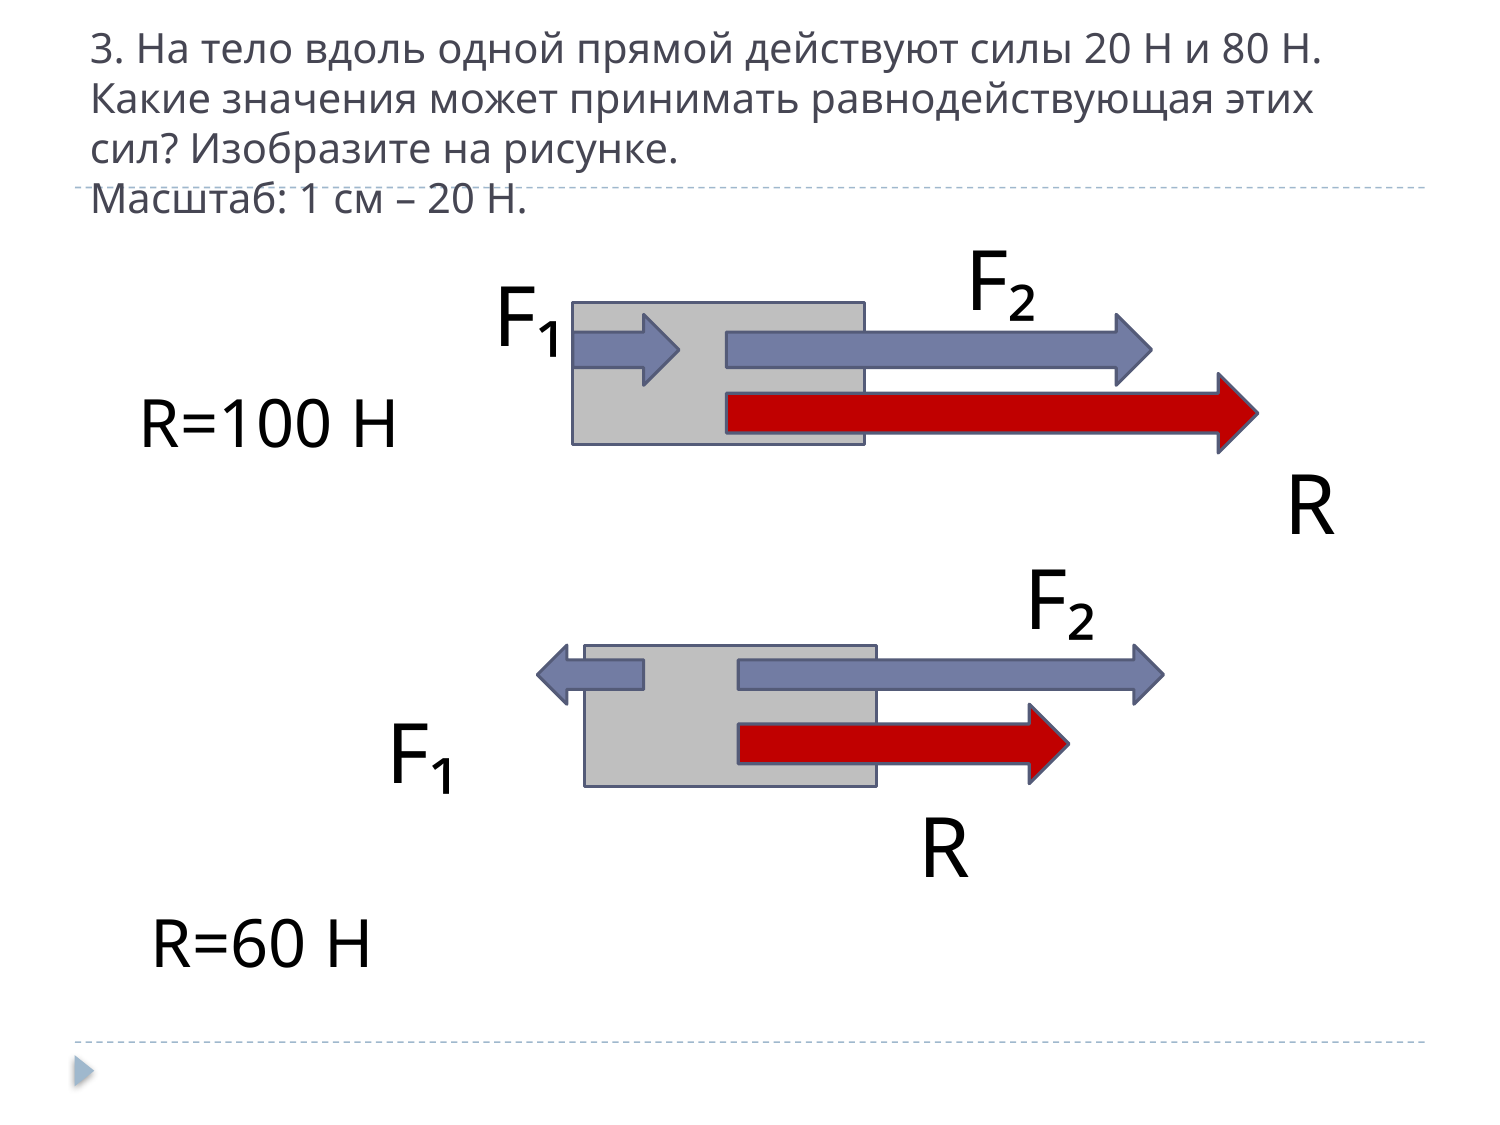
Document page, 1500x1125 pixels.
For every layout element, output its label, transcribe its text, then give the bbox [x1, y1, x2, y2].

text_box [724, 313, 1153, 387]
text_box R=60 H [135, 893, 408, 988]
title 3. На тело вдоль одной прямой действуют силы 20 Н и 80 Н. Какие значения может принимать равнодействующая этих сил? Изобразите на рисунке. Масштаб: 1 см – 20 Н. [75, 24, 1425, 200]
text_box F₂ [950, 219, 1117, 335]
text_box [583, 644, 878, 788]
text_box [736, 702, 1071, 786]
text_box F₁ [478, 255, 592, 371]
text_box [736, 643, 1165, 706]
text_box F₁ [371, 692, 533, 808]
text_box R [1269, 444, 1348, 560]
text_box R [903, 786, 993, 902]
list [75, 200, 1425, 1010]
text_box [571, 301, 866, 446]
text_box F₂ [1009, 538, 1128, 654]
text_box R=100 H [123, 373, 455, 469]
text_box [724, 372, 1260, 455]
text_box [536, 643, 646, 706]
text_box [592, 312, 681, 387]
